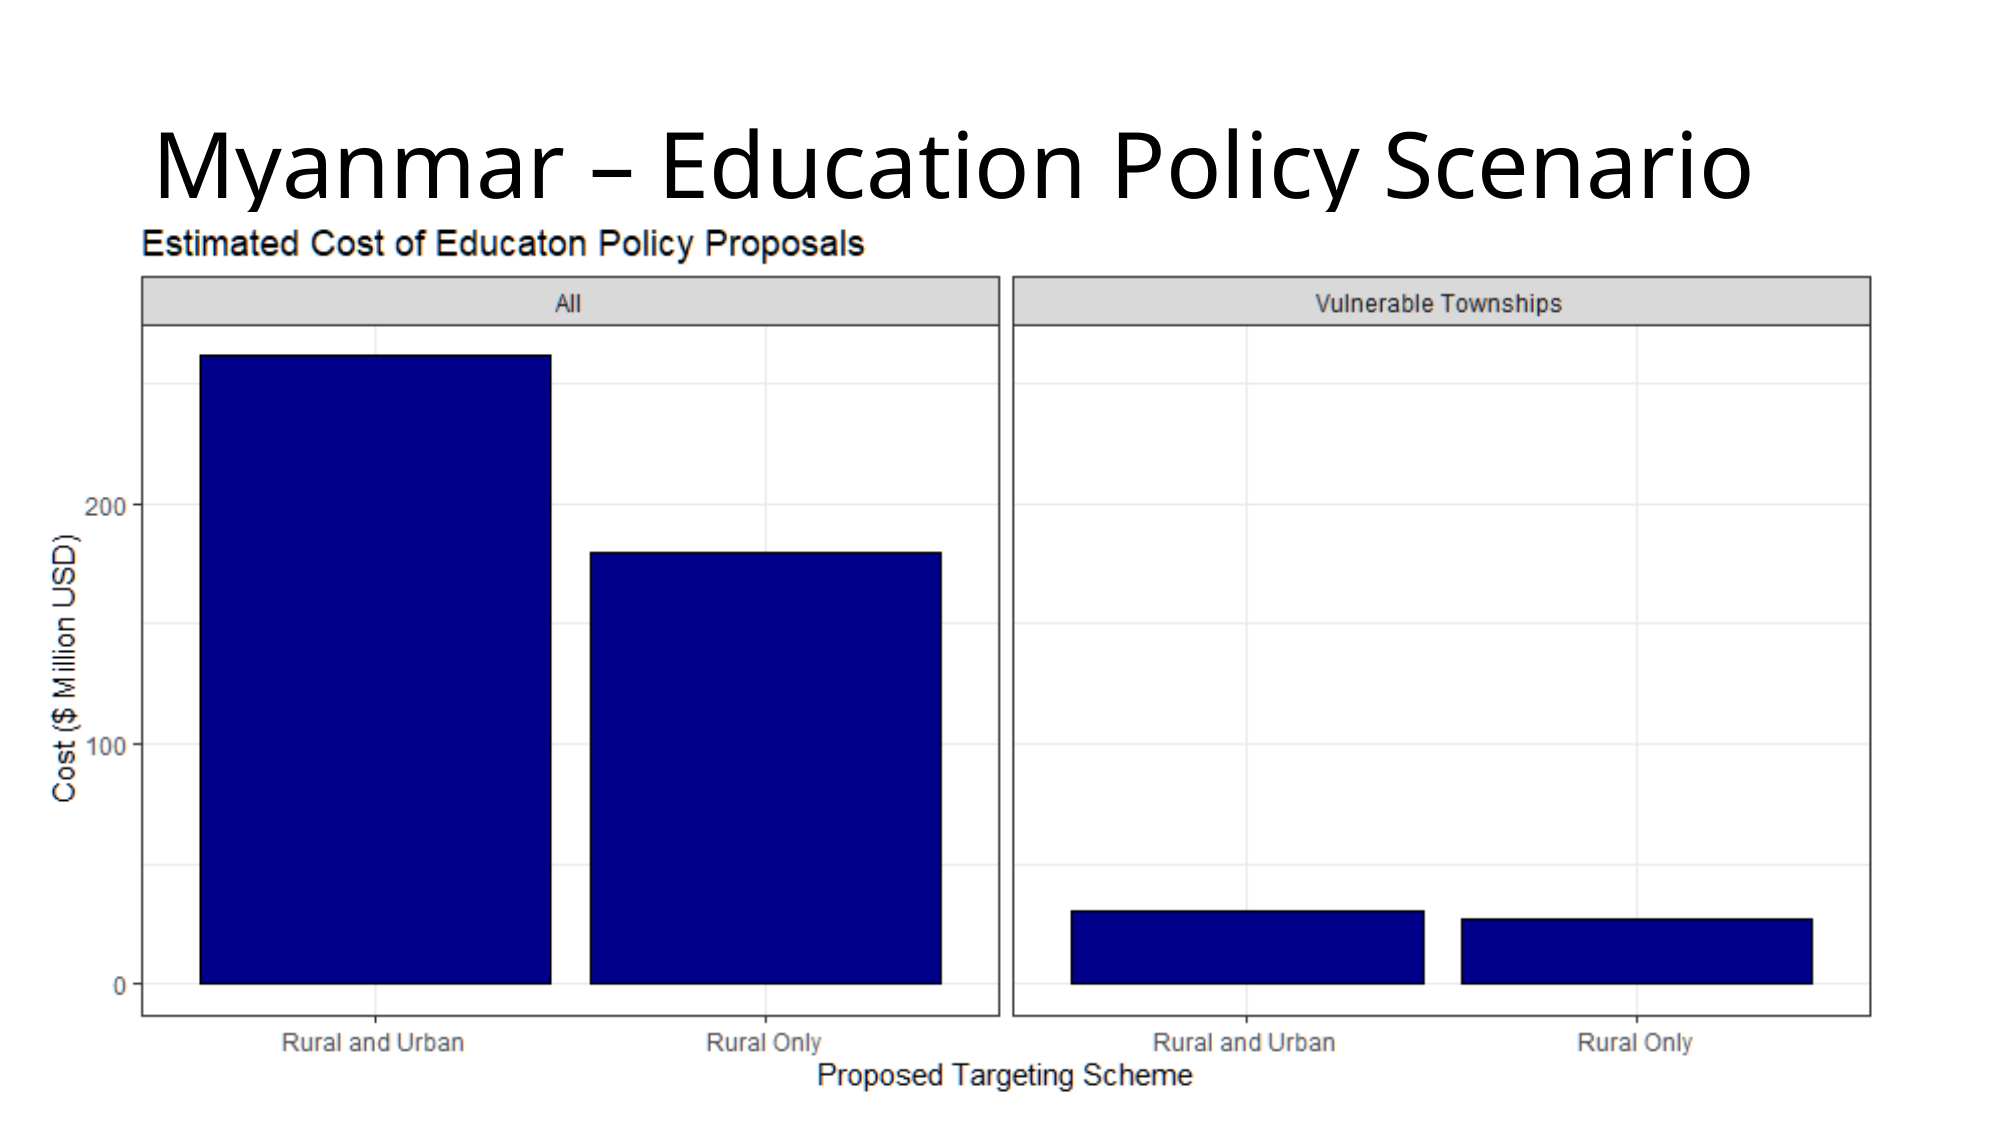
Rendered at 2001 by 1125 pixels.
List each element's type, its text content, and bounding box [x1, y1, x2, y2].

title Myanmar – Education Policy Scenario [137, 59, 1863, 212]
picture [35, 212, 1886, 1106]
